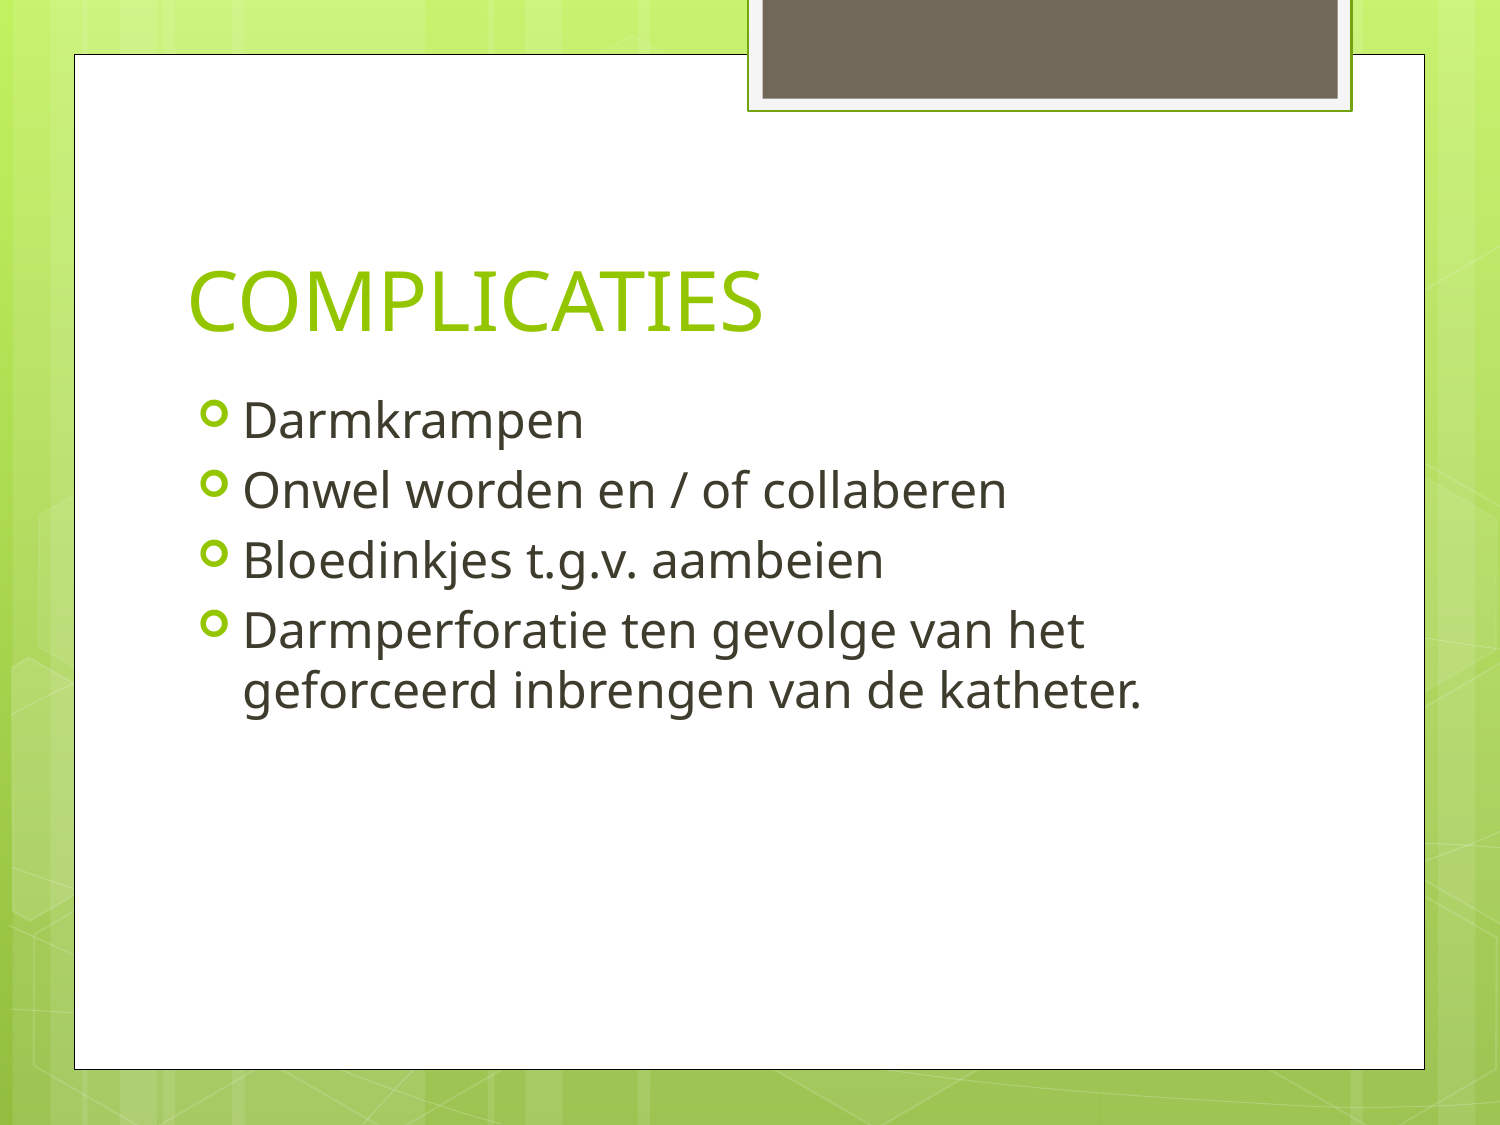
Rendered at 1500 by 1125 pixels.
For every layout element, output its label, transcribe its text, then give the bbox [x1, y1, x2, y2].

title COMPLICATIES [171, 168, 1324, 357]
list Darmkrampen Onwel worden en / of collaberen Bloedinkjes t.g.v. aambeien Darmperforatie ten gevolge van het geforceerd inbrengen van de katheter. [171, 381, 1283, 957]
